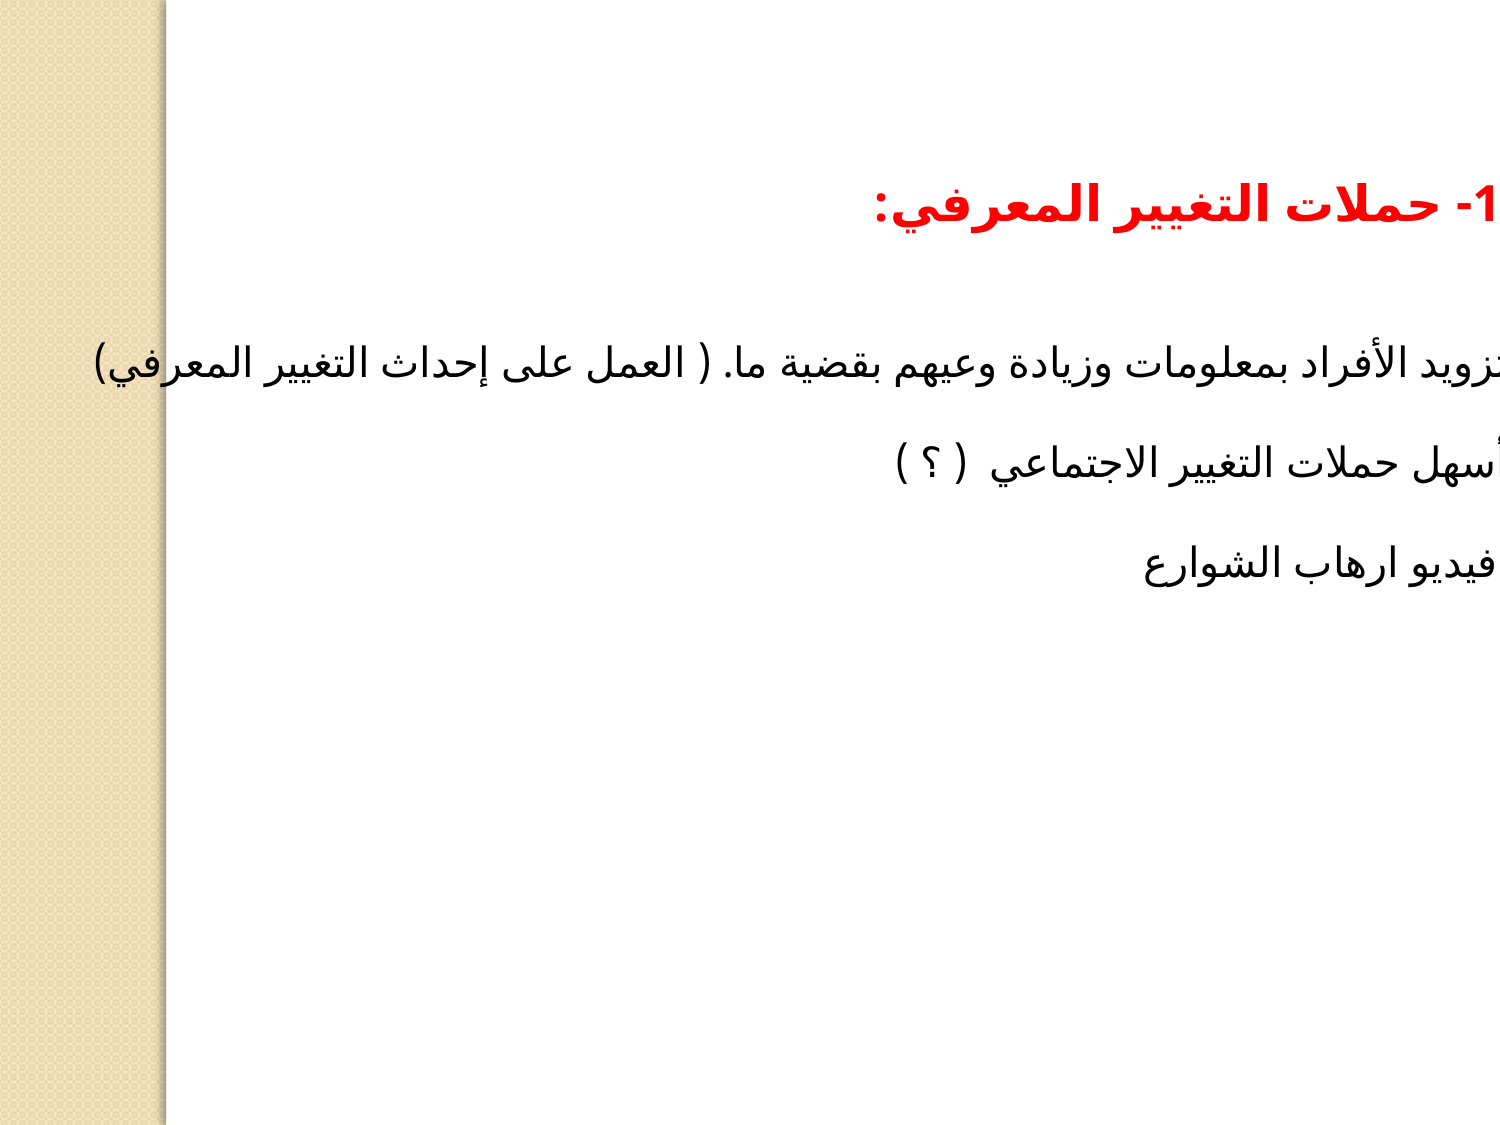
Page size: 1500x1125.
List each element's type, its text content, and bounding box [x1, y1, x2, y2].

text_box 1- حملات التغيير المعرفي: [859, 163, 1500, 239]
text_box تزويد الأفراد بمعلومات وزيادة وعيهم بقضية ما. ( العمل على إحداث التغيير المعرفي) أسهل حملات التغيير الاجتماعي ( ؟ ) فيديو ارهاب الشوارع [78, 328, 1500, 593]
